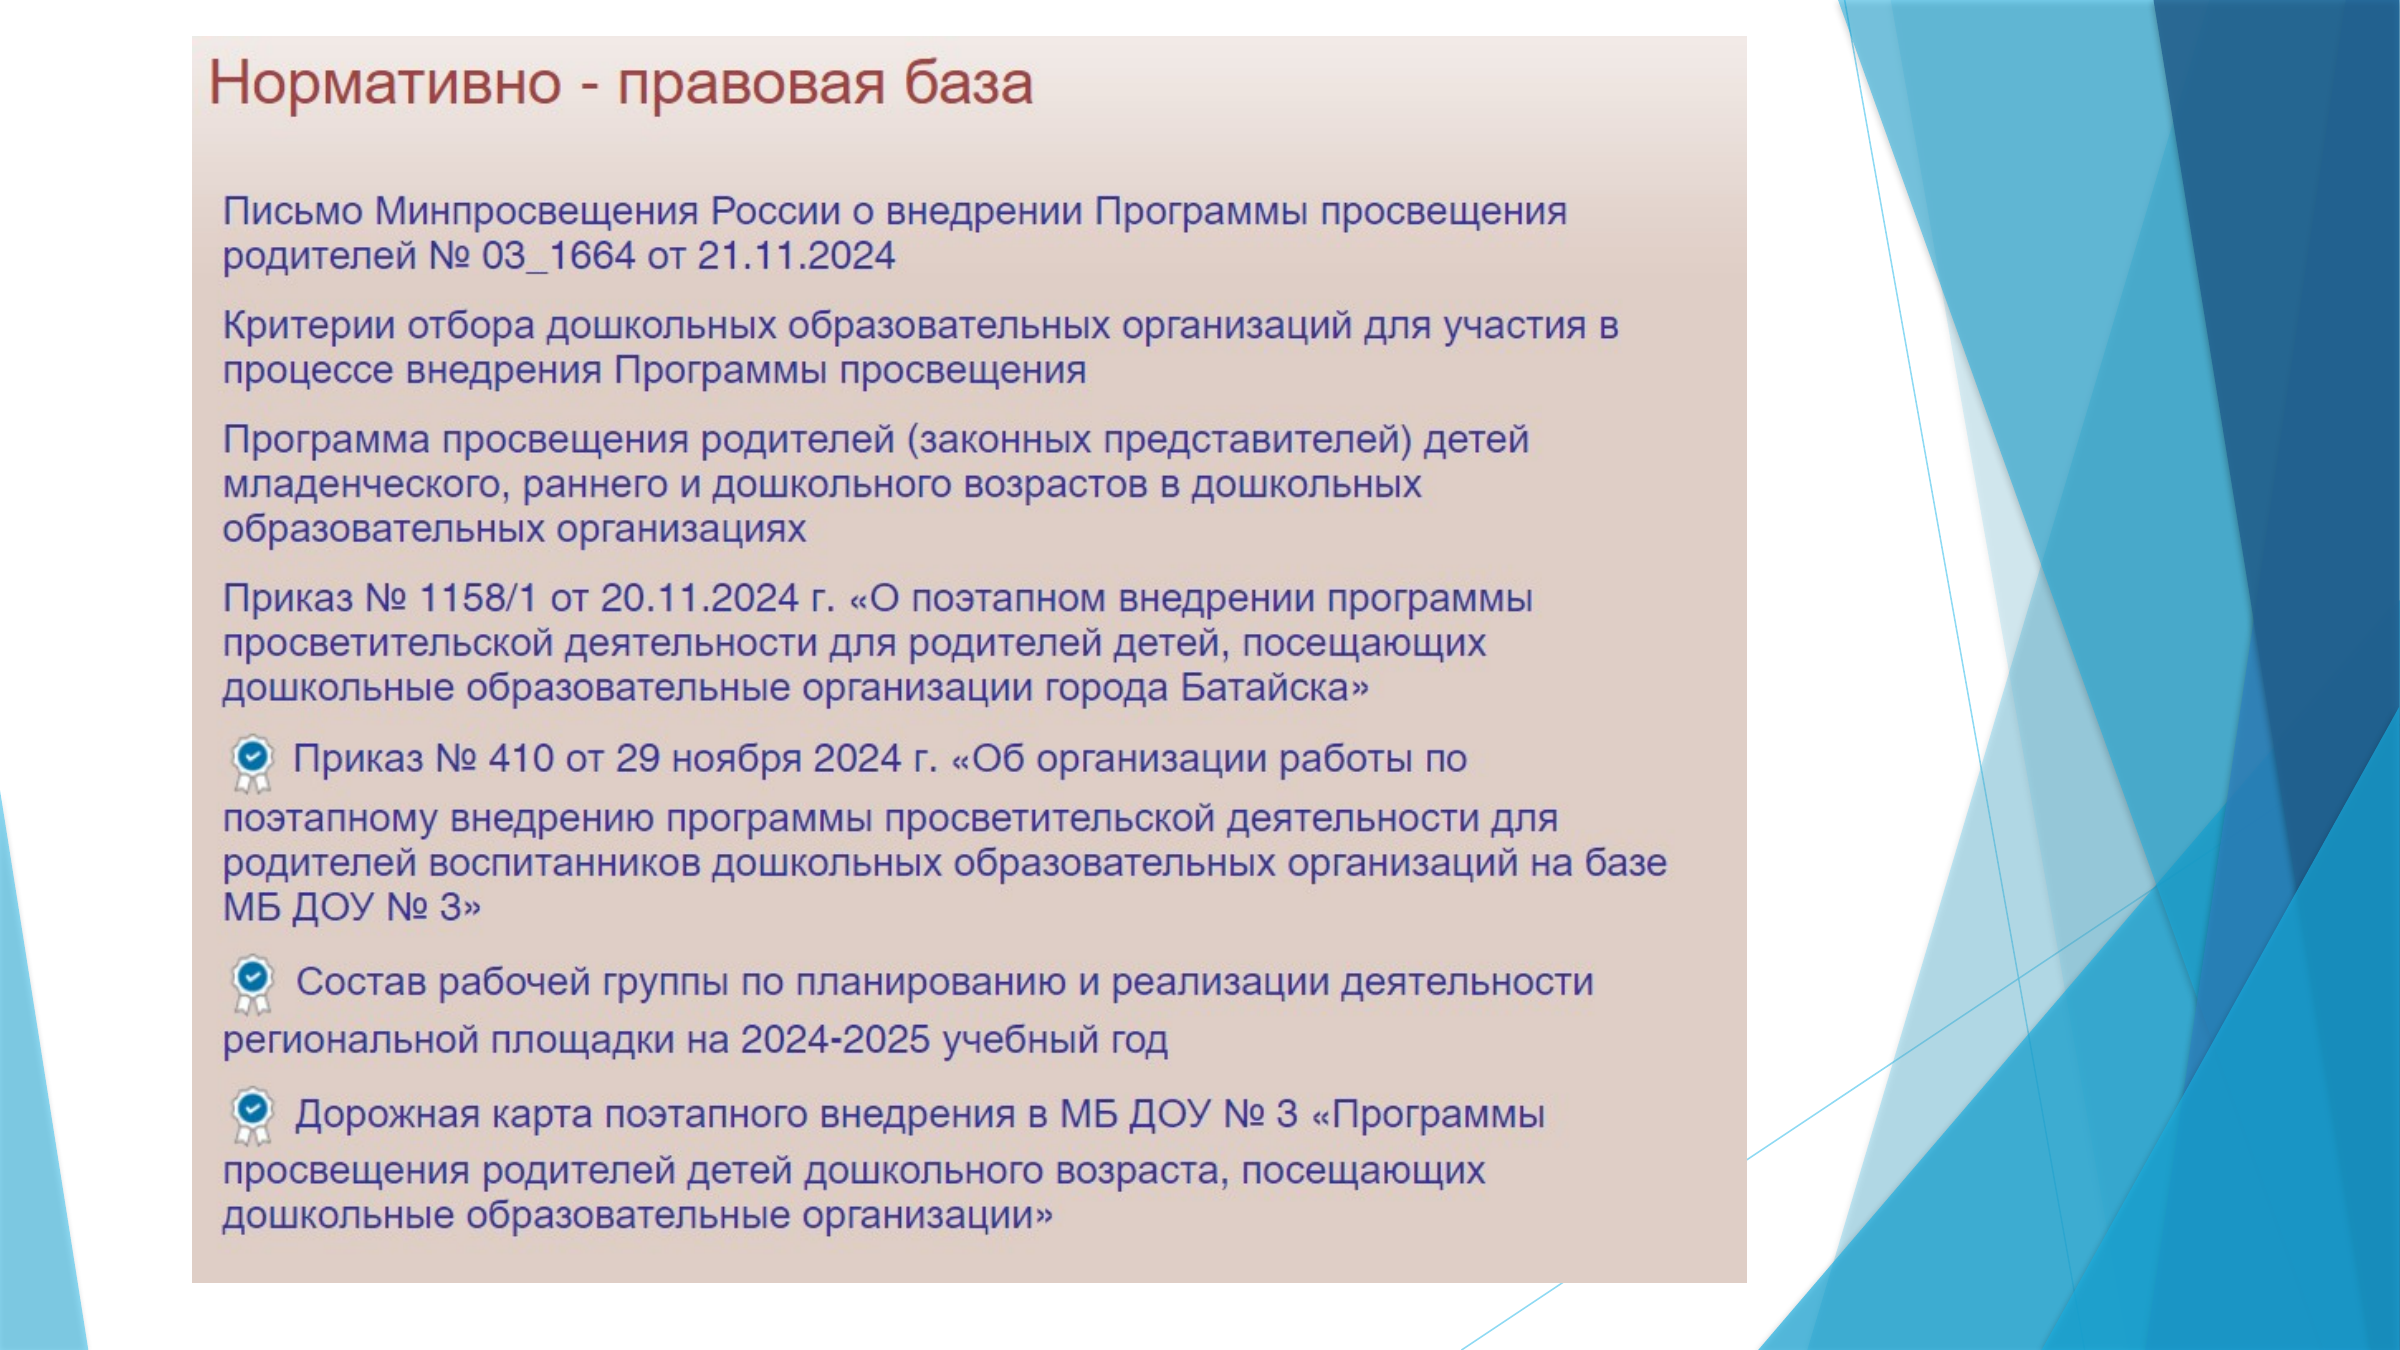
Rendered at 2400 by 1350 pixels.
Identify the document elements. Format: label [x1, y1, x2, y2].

picture [192, 36, 1747, 1284]
